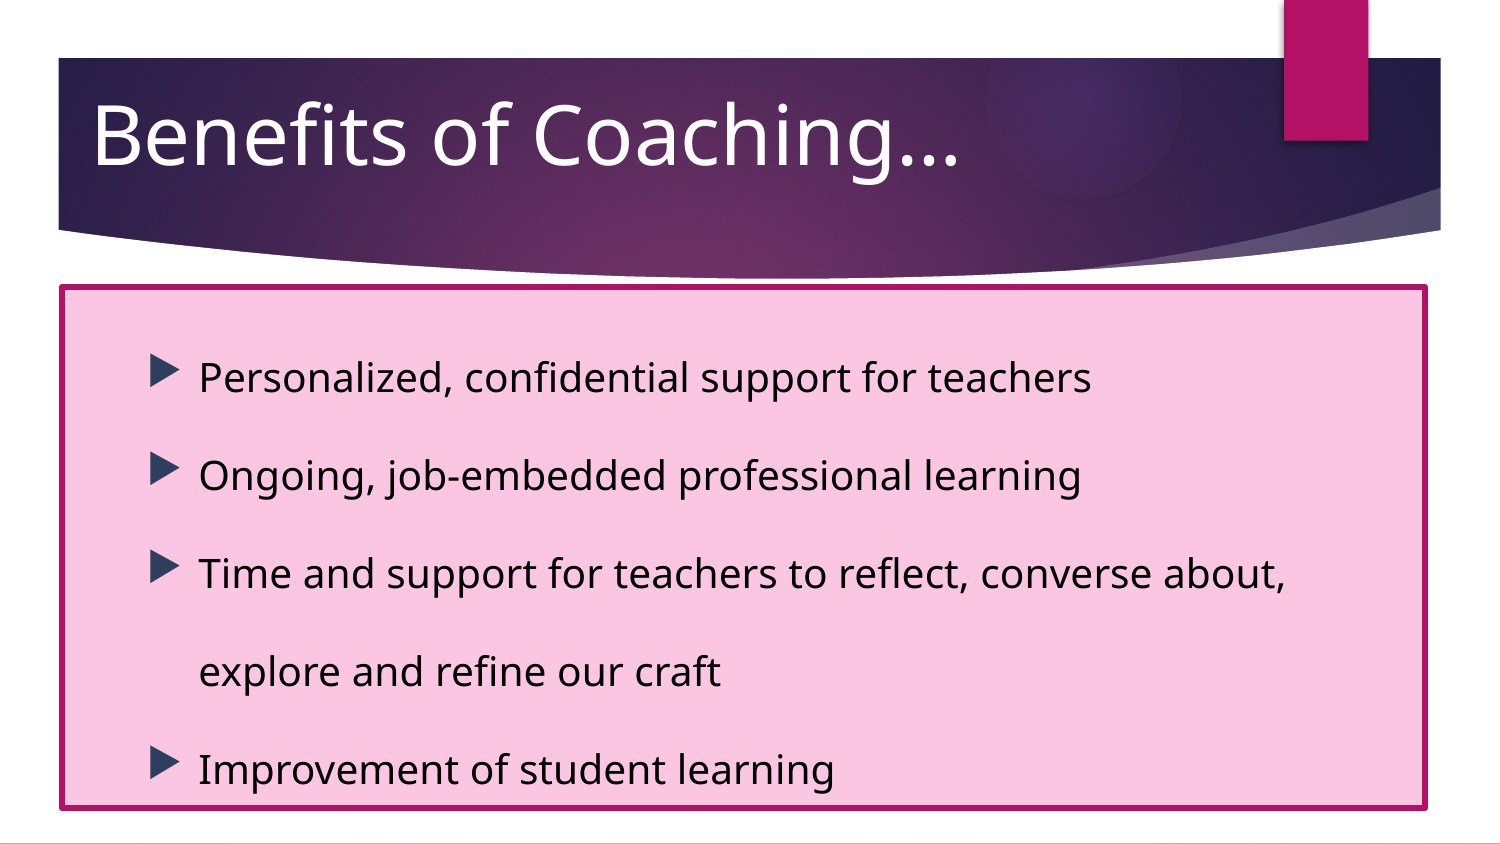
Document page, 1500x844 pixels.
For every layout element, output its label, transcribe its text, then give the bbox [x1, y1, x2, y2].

title Benefits of Coaching… [75, 56, 1425, 197]
list Personalized, confidential support for teachers Ongoing, job-embedded professional learning Time and support for teachers to reflect, converse about, explore and refine our craft Improvement of student learning [61, 286, 1425, 808]
